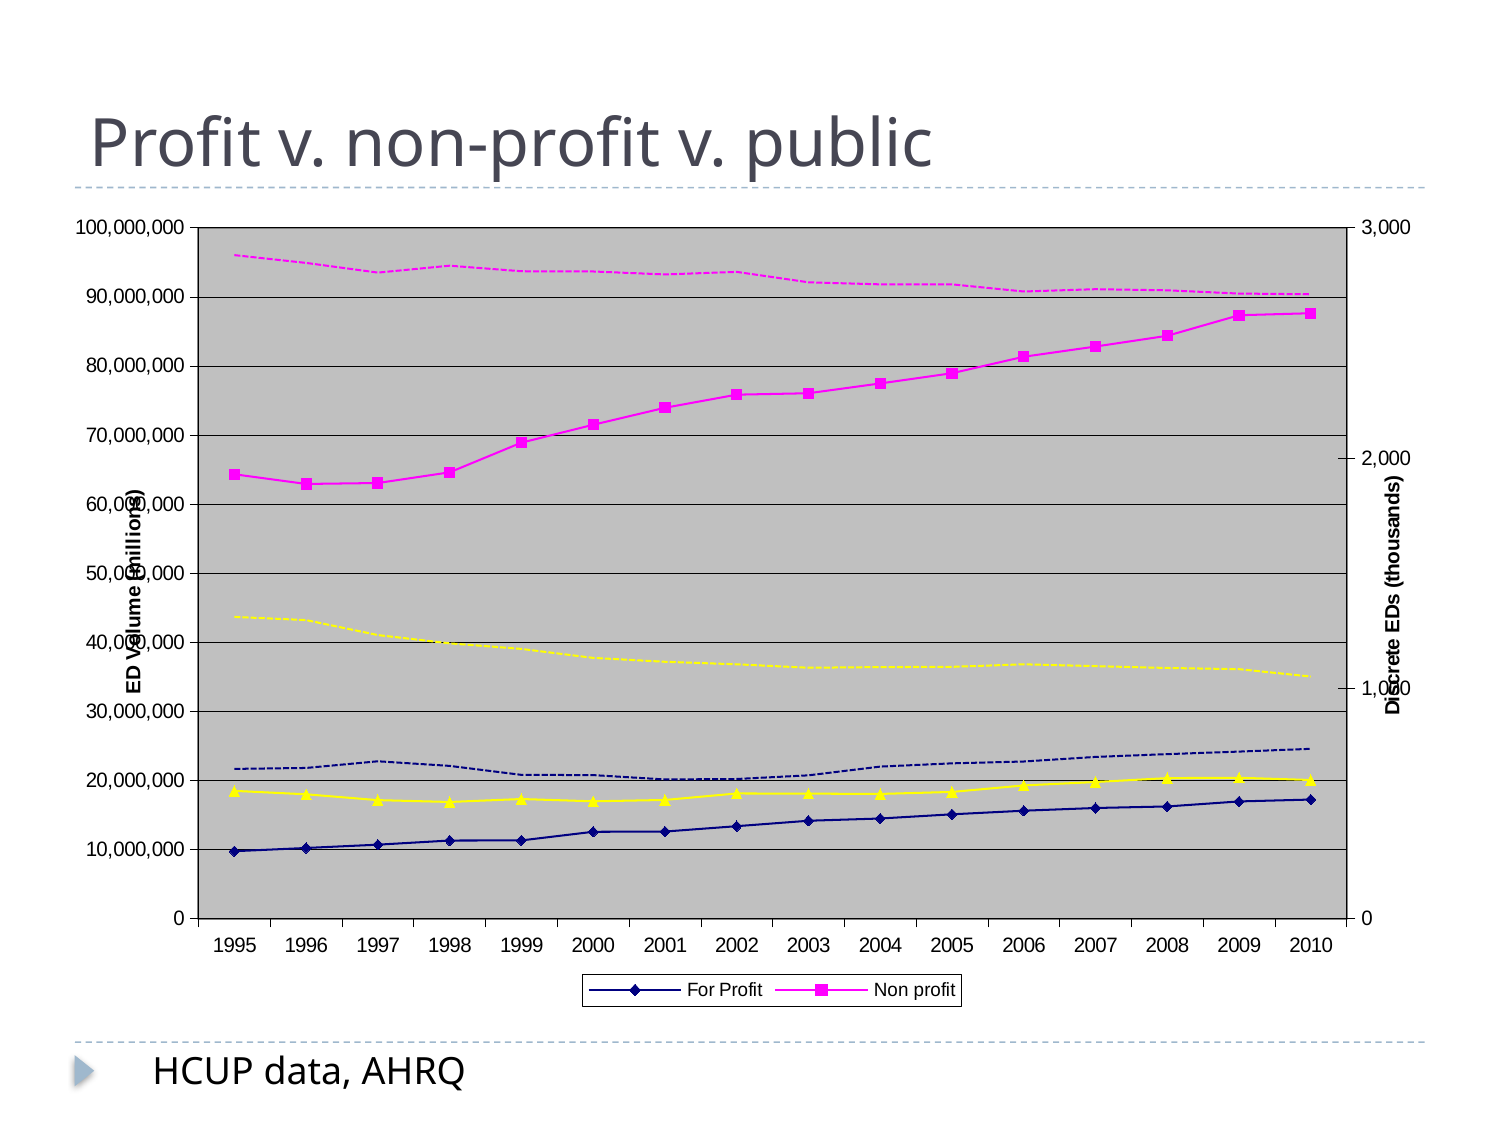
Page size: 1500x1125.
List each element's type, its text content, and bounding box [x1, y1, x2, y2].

text_box HCUP data, AHRQ [137, 1039, 850, 1100]
title Profit v. non-profit v. public [75, 24, 1425, 188]
chart [74, 199, 1426, 1011]
